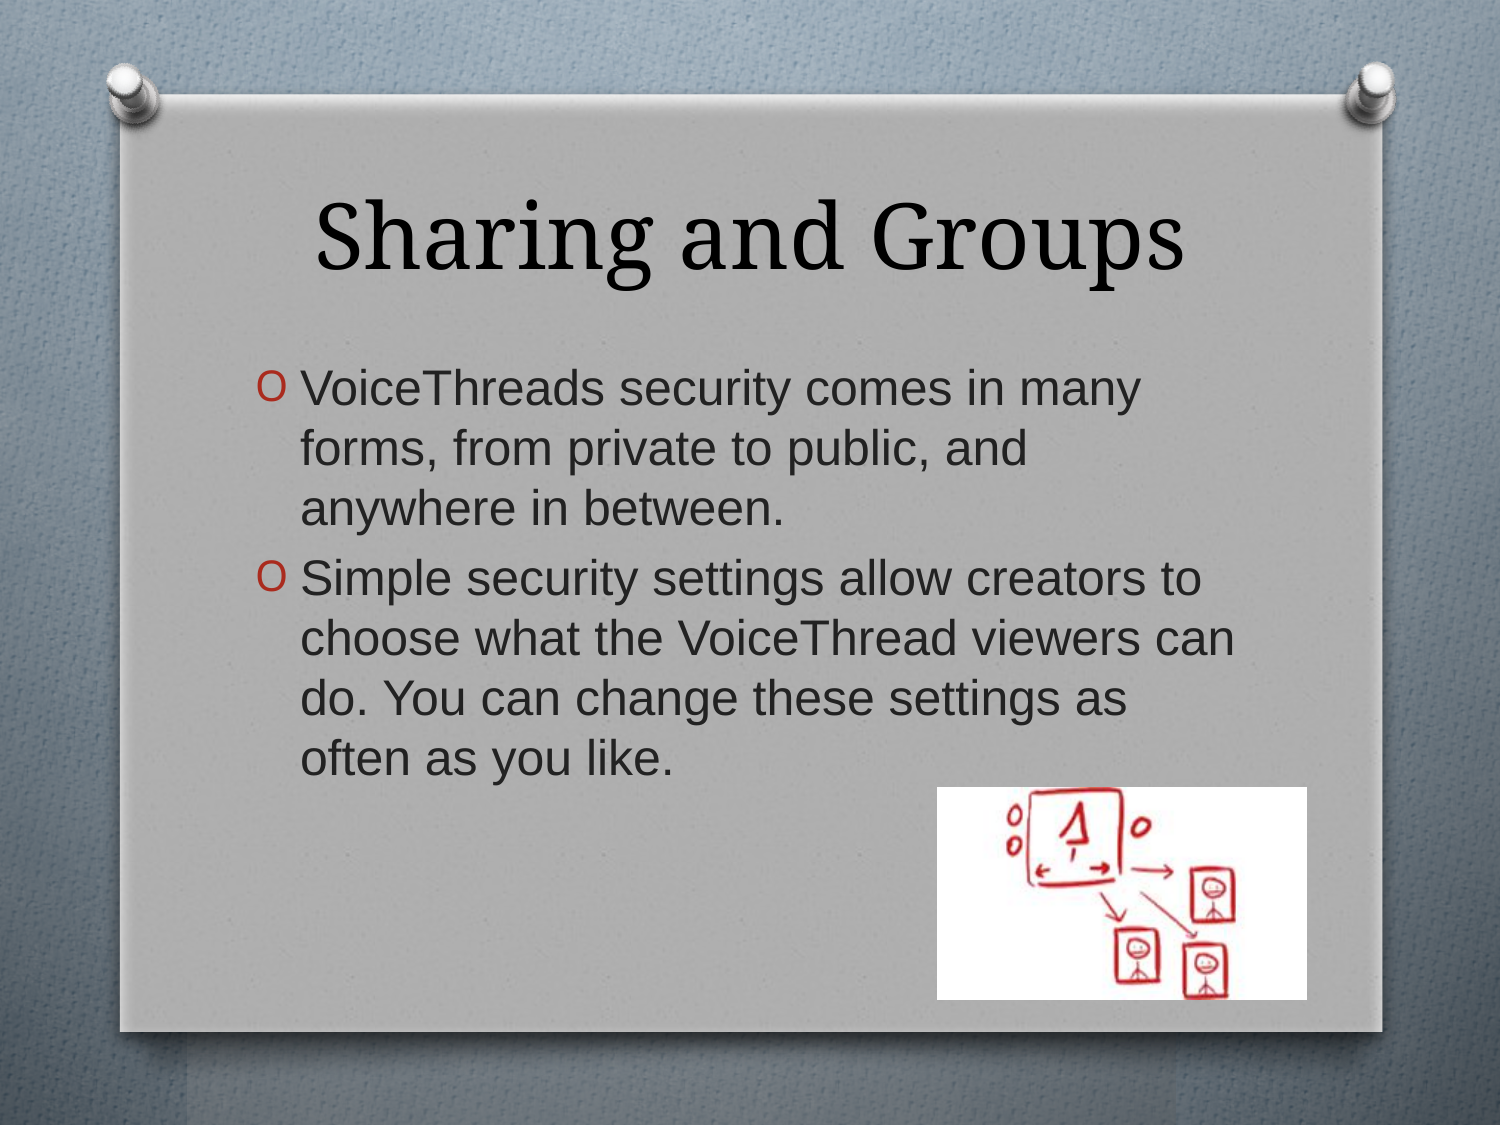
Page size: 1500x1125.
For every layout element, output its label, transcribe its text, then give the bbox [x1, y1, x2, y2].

picture [1317, 35, 1439, 156]
list VoiceThreads security comes in many forms, from private to public, and anywhere in between. Simple security settings allow creators to choose what the VoiceThread viewers can do. You can change these settings as often as you like. [240, 347, 1257, 939]
picture [937, 787, 1307, 1001]
picture [75, 29, 198, 153]
title Sharing and Groups [179, 134, 1323, 332]
